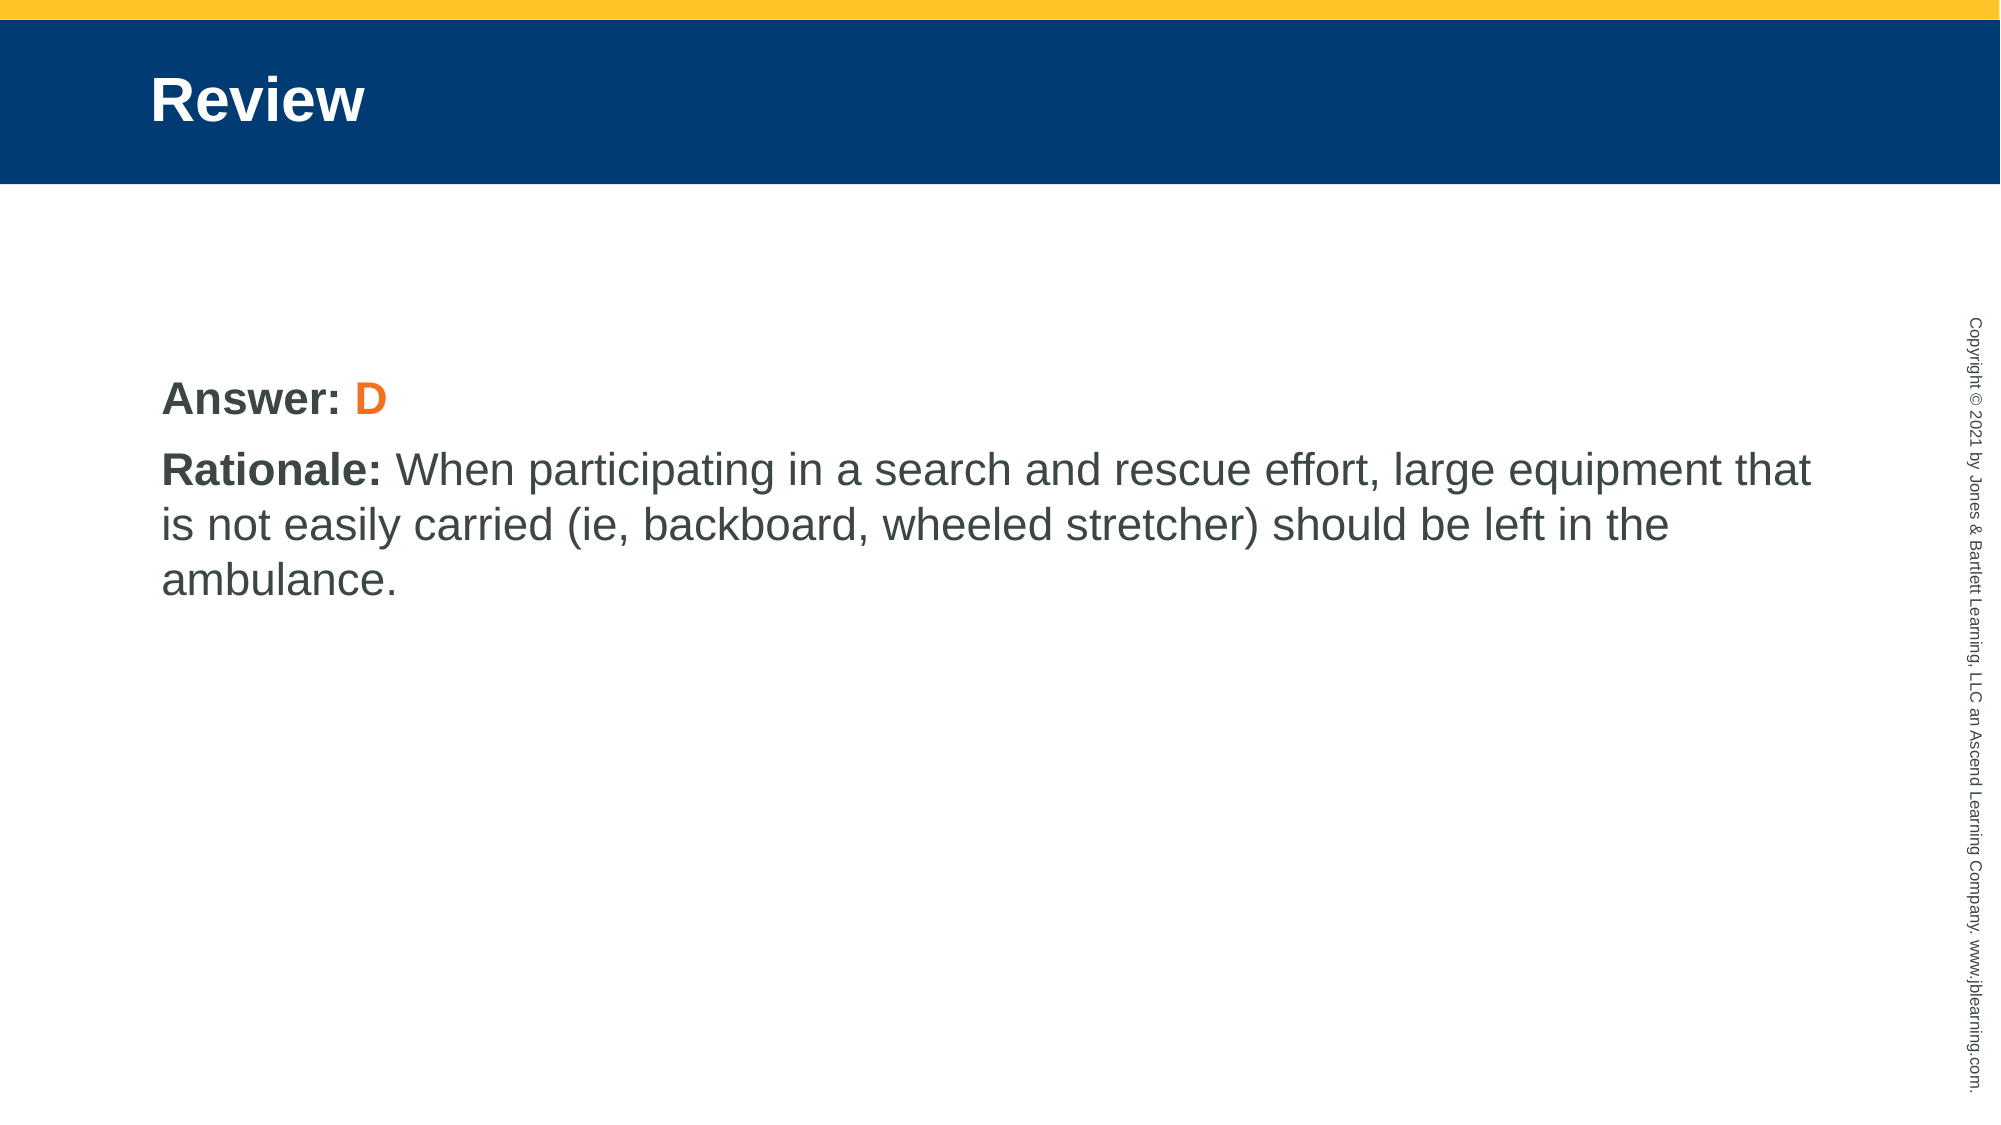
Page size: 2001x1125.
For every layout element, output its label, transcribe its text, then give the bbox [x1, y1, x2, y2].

title Review [0, 19, 2000, 185]
list Answer: D Rationale: When participating in a search and rescue effort, large equipment that is not easily carried (ie, backboard, wheeled stretcher) should be left in the ambulance. [146, 361, 1859, 1016]
